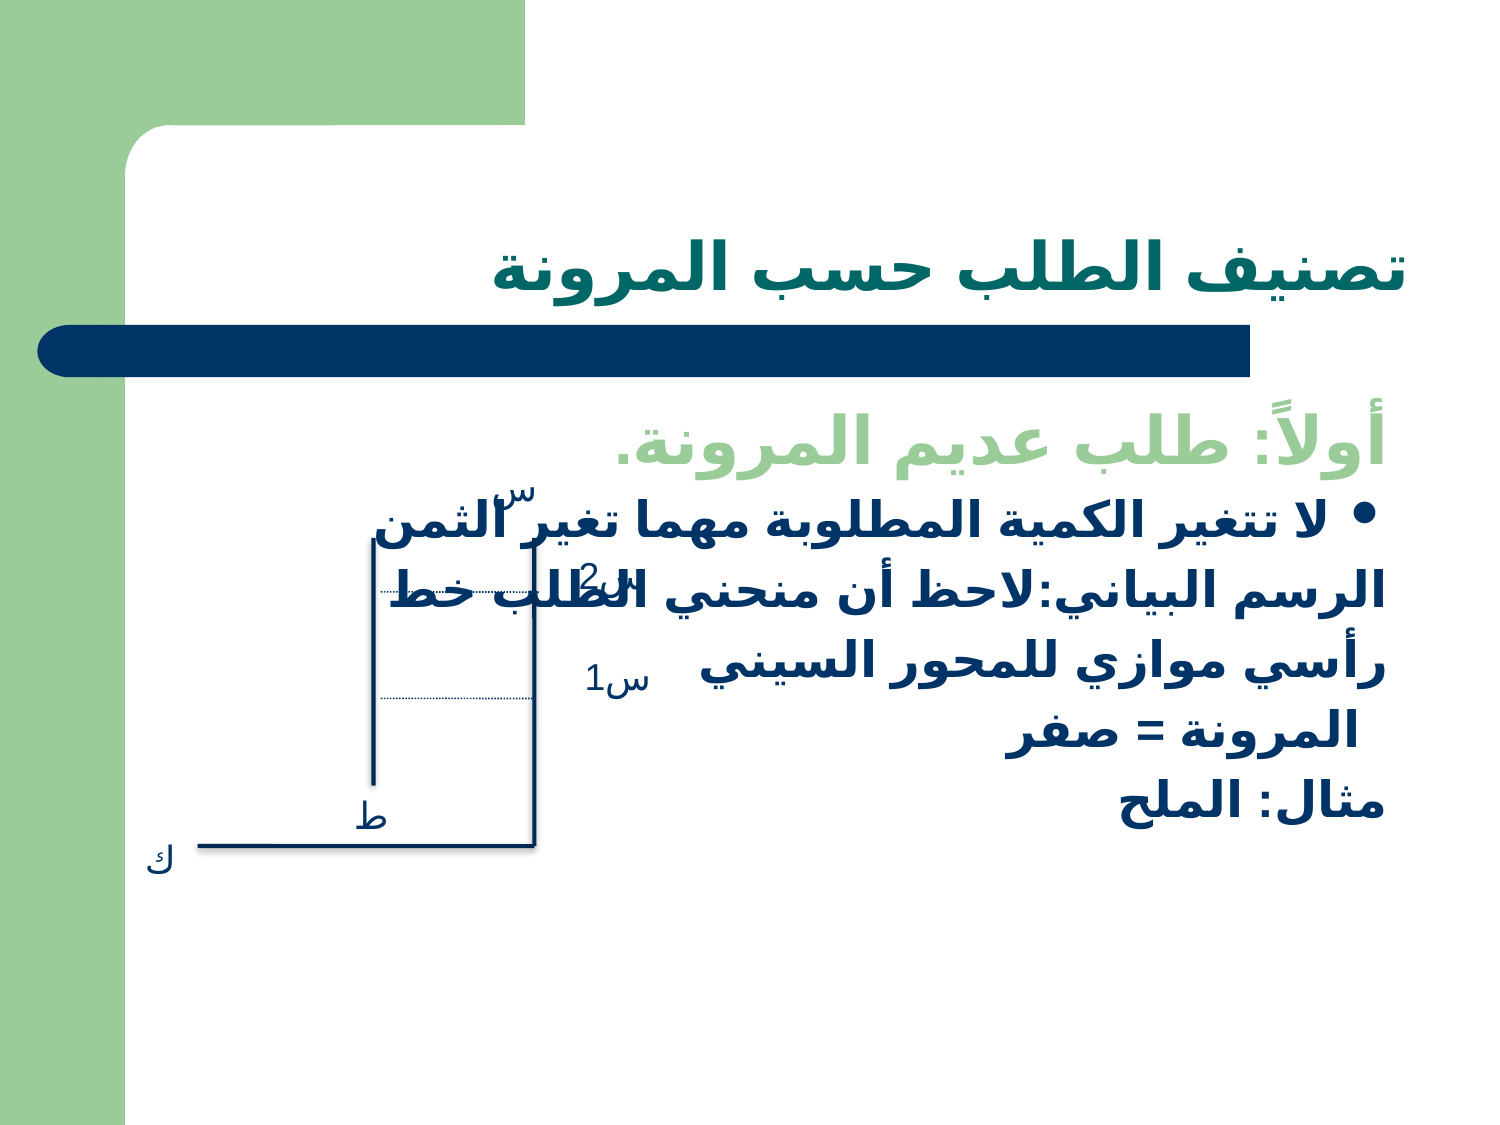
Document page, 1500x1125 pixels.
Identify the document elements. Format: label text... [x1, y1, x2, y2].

list أولاً: طلب عديم المرونة. لا تتغير الكمية المطلوبة مهما تغير الثمن الرسم البياني:لاحظ أن منحني الطلب خط رأسي موازي للمحور السيني المرونة = صفر مثال: الملح [53, 267, 1404, 1011]
title تصنيف الطلب حسب المرونة [125, 125, 1425, 313]
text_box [77, 455, 659, 889]
